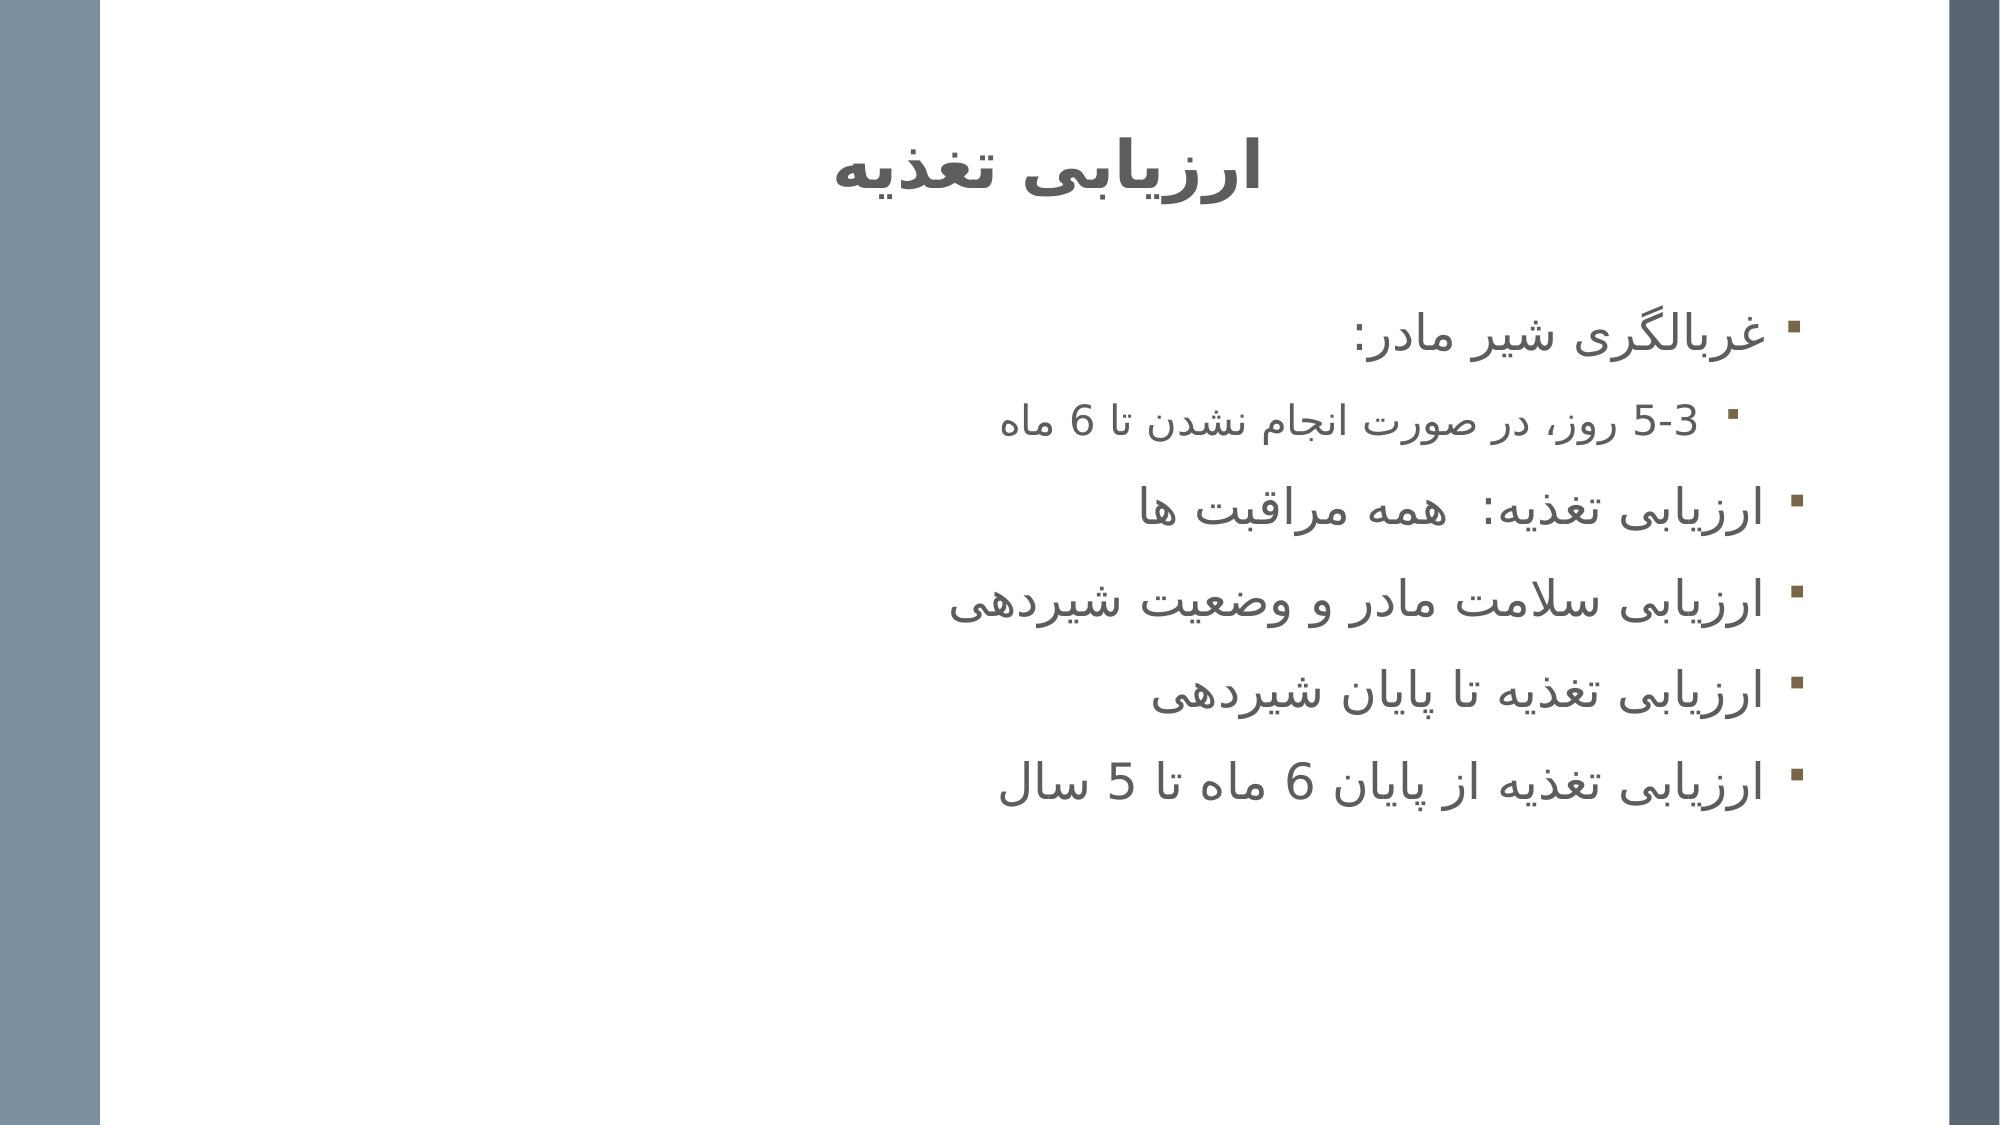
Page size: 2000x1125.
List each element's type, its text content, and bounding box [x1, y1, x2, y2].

title ارزیابی تغذیه [487, 37, 1610, 211]
list غربالگری شیر مادر: 5-3 روز، در صورت انجام نشدن تا 6 ماه ارزیابی تغذیه: همه مراقبت ها ارزیابی سلامت مادر و وضعیت شیردهی ارزیابی تغذیه تا پایان شیردهی ارزیابی تغذیه از پایان 6 ماه تا 5 سال [437, 299, 1885, 1033]
